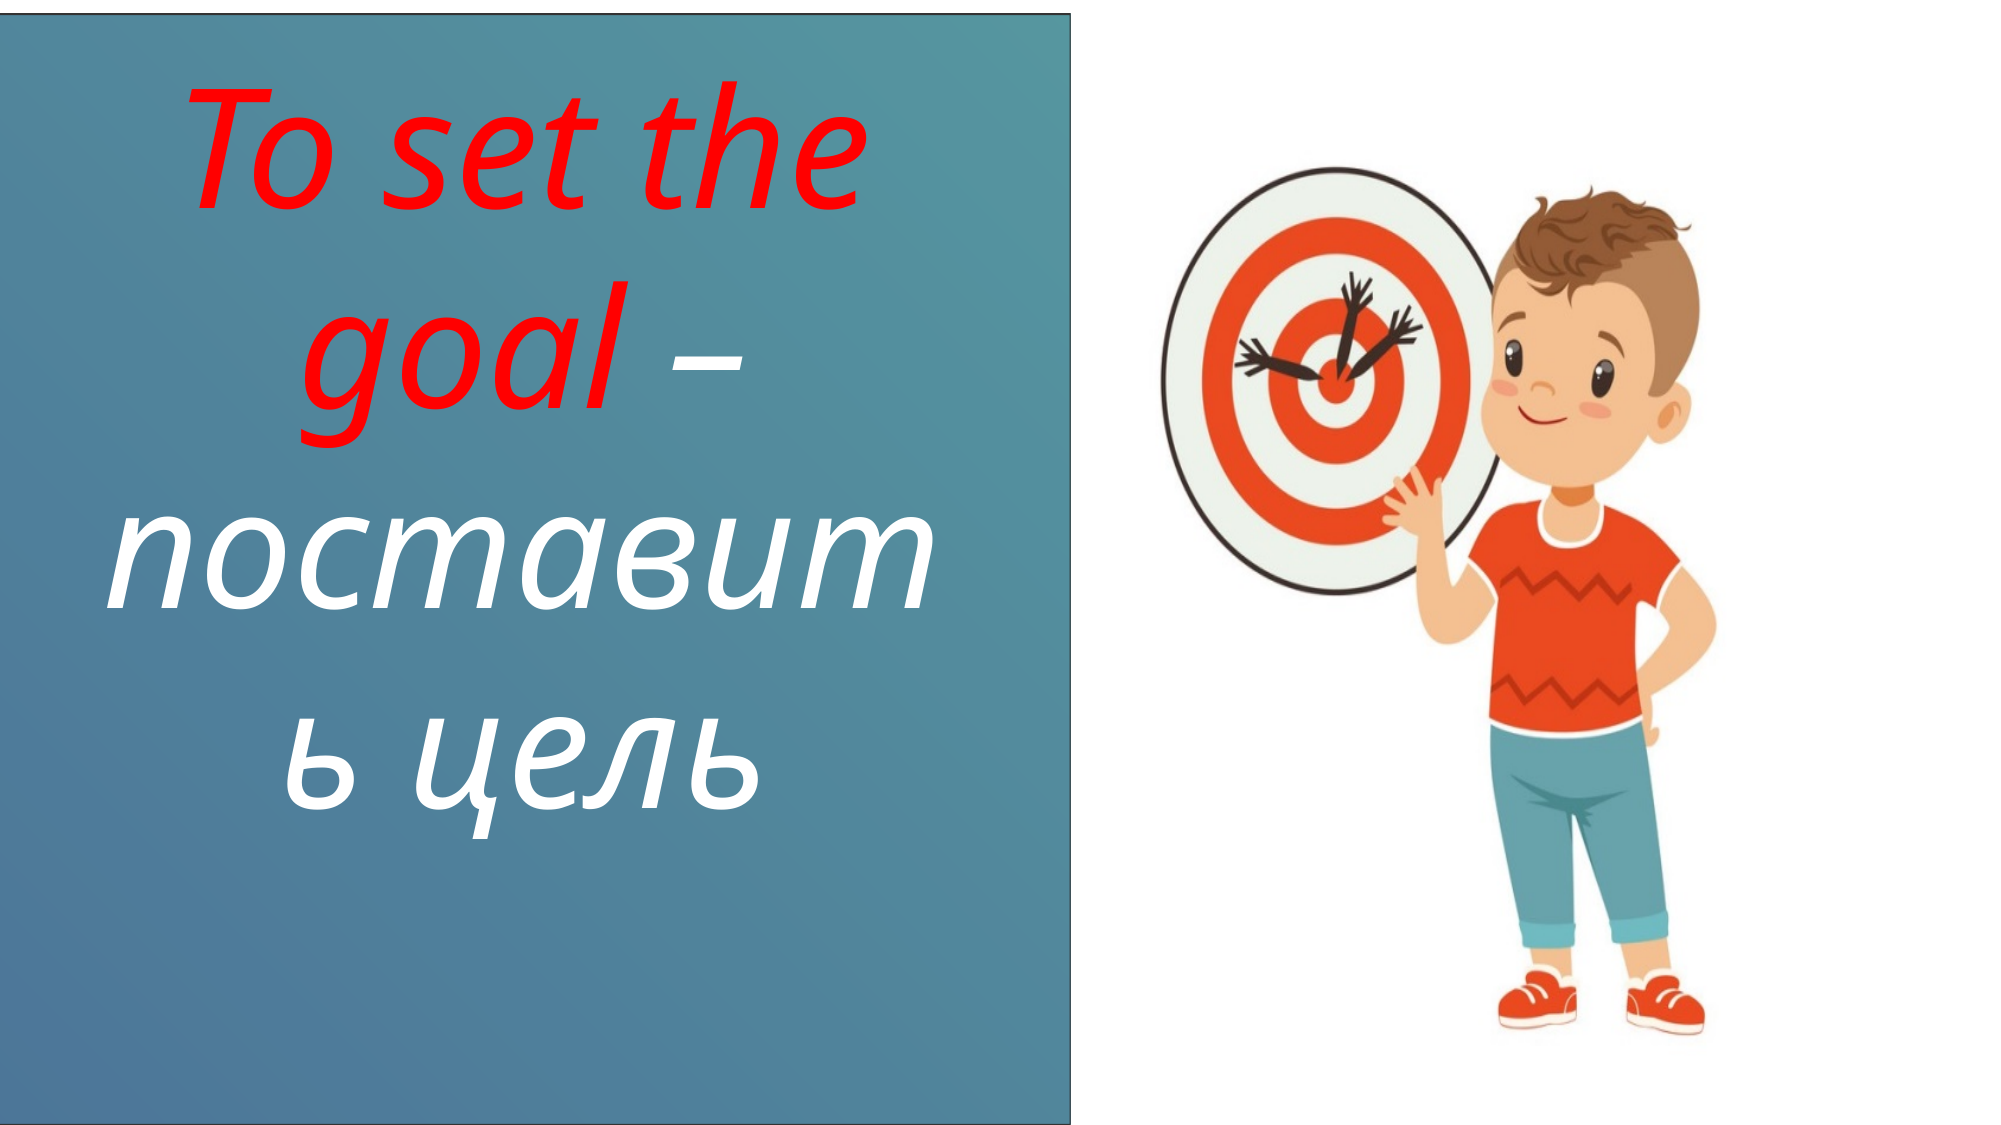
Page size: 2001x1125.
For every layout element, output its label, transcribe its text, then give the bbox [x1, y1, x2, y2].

text_box [0, 13, 1072, 1125]
picture [1118, 72, 1915, 1056]
text_box To set the goal – поставить цель [69, 34, 978, 850]
